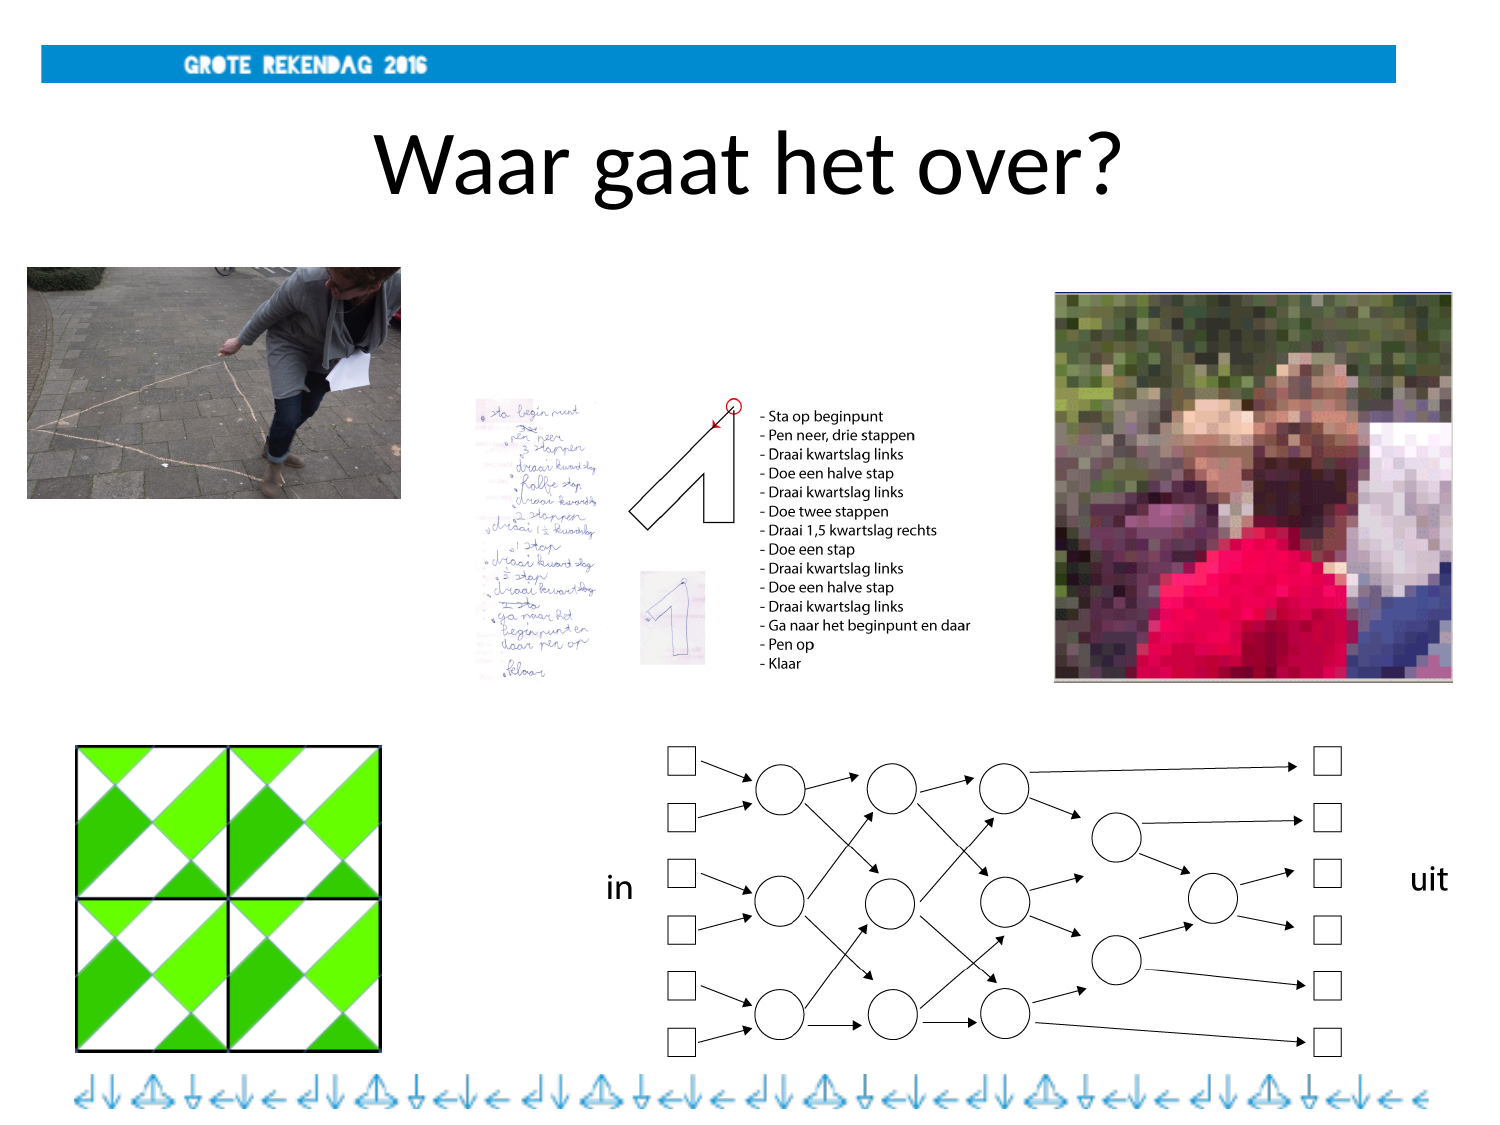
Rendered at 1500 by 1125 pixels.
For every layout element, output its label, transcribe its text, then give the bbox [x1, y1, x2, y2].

picture [1054, 292, 1453, 683]
title Waar gaat het over? [75, 82, 1425, 233]
picture [263, 55, 372, 73]
picture [184, 55, 251, 73]
picture [73, 350, 1500, 1109]
picture [384, 55, 427, 73]
picture [27, 266, 402, 499]
picture [74, 745, 382, 1053]
